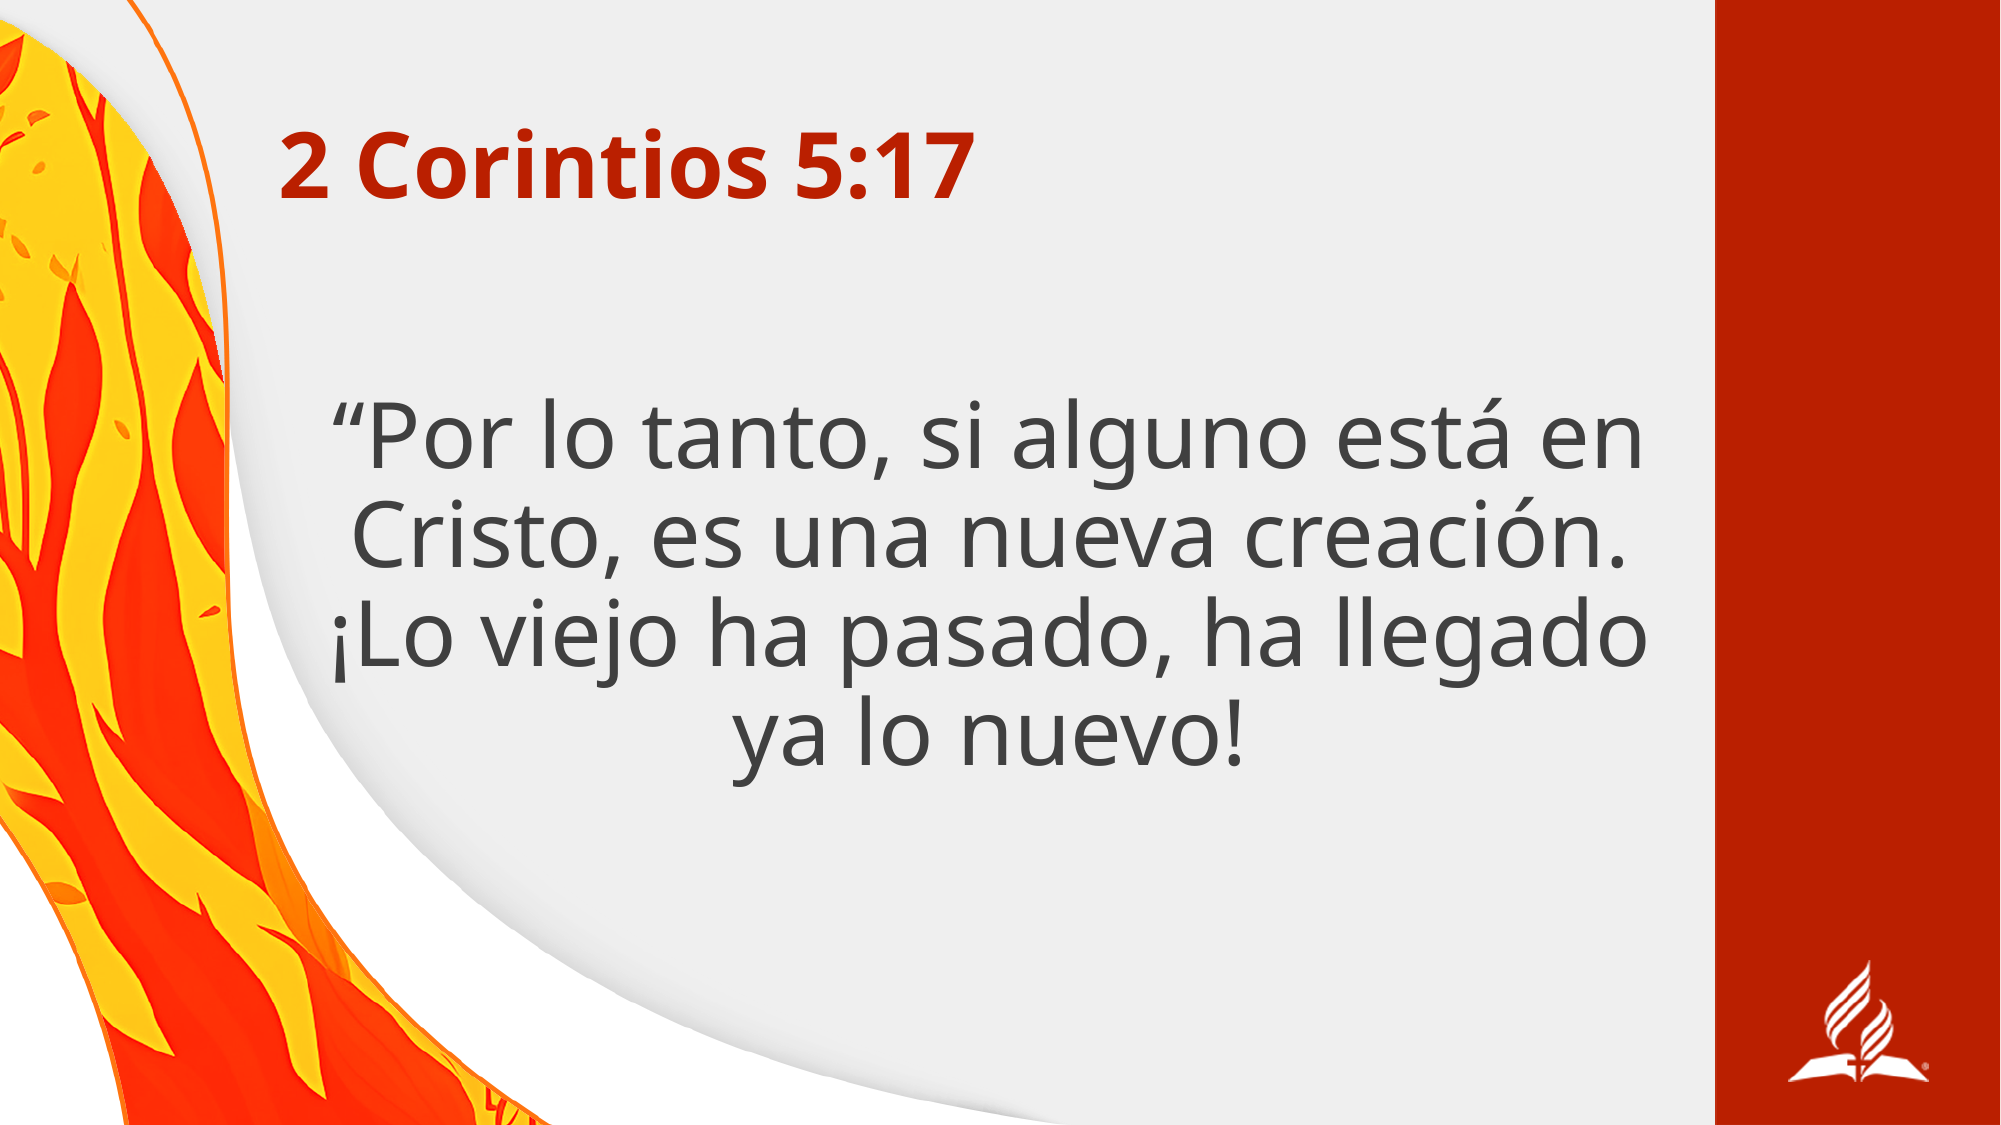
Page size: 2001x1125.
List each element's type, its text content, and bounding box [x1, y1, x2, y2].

picture [0, 0, 2001, 1125]
list “Por lo tanto, si alguno está en Cristo, es una nueva creación. ¡Lo viejo ha pasado, ha llegado ya lo nuevo! [293, 381, 1688, 1096]
title 2 Corintios 5:17 [263, 59, 1659, 278]
